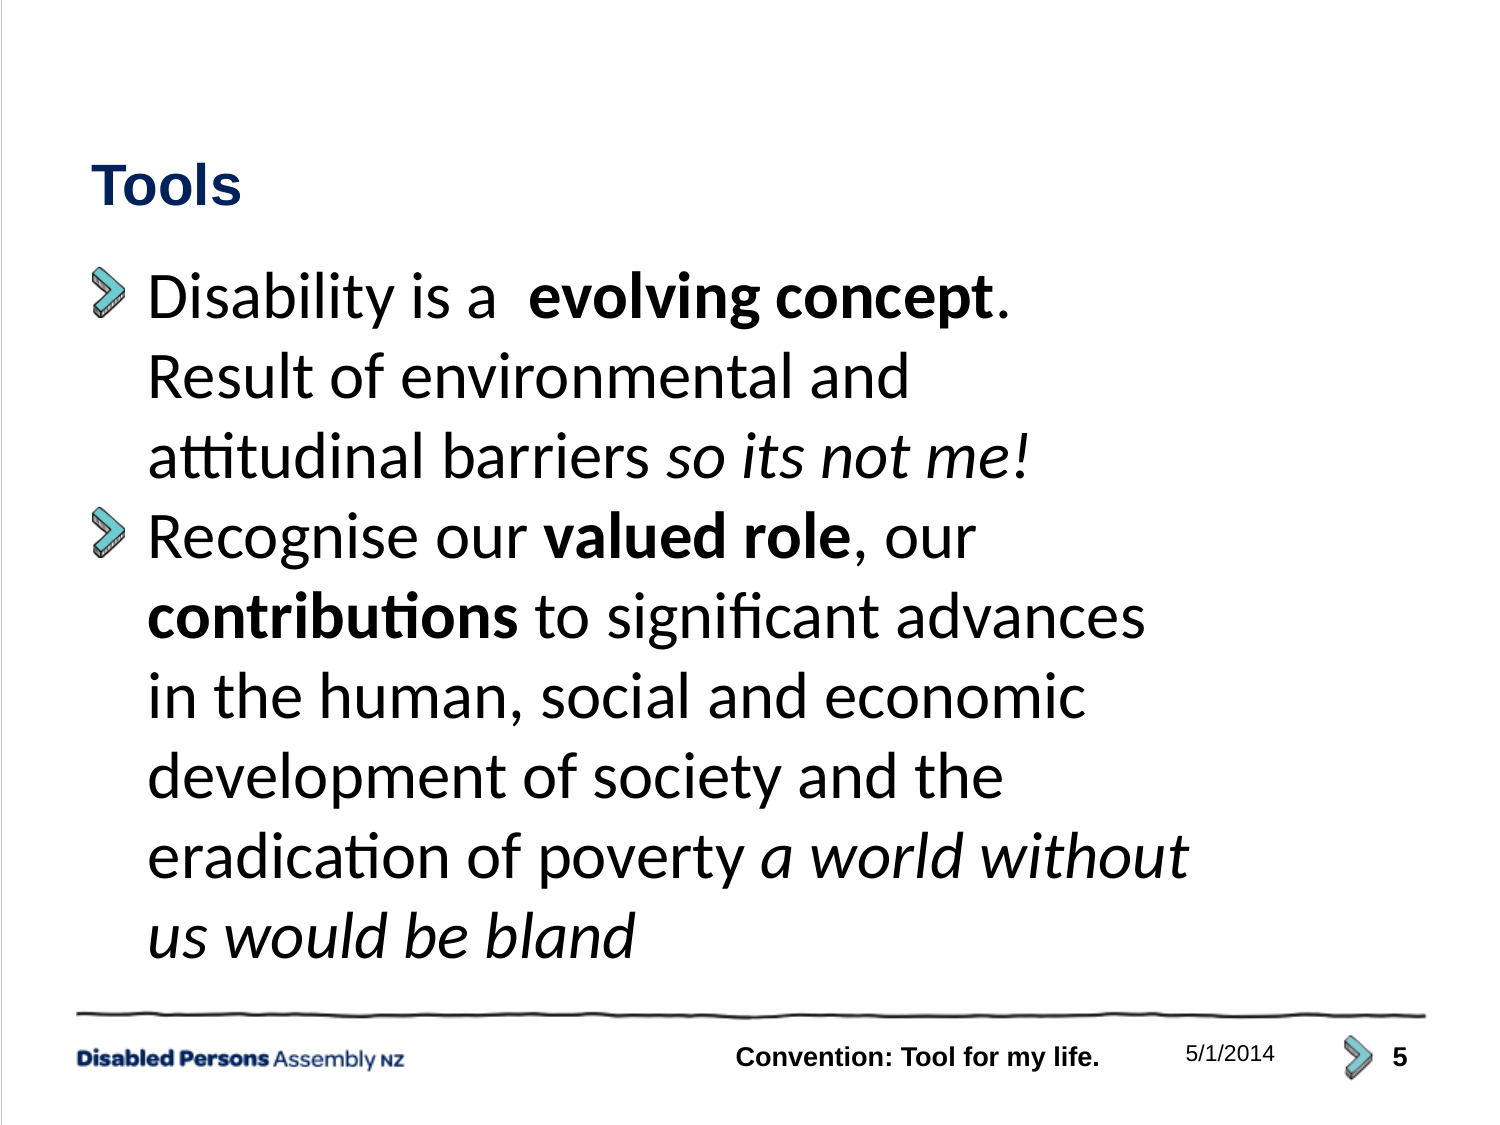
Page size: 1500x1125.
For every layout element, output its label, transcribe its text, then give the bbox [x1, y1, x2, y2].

text_box Disability is a evolving concept. Result of environmental and attitudinal barriers so its not me! Recognise our valued role, our contributions to significant advances in the human, social and economic development of society and the eradication of poverty a world without us would be bland [76, 244, 1219, 1125]
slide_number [1219, 1031, 1328, 1092]
text_box Tools [76, 139, 925, 225]
slide_number 5 [1328, 1031, 1423, 1092]
